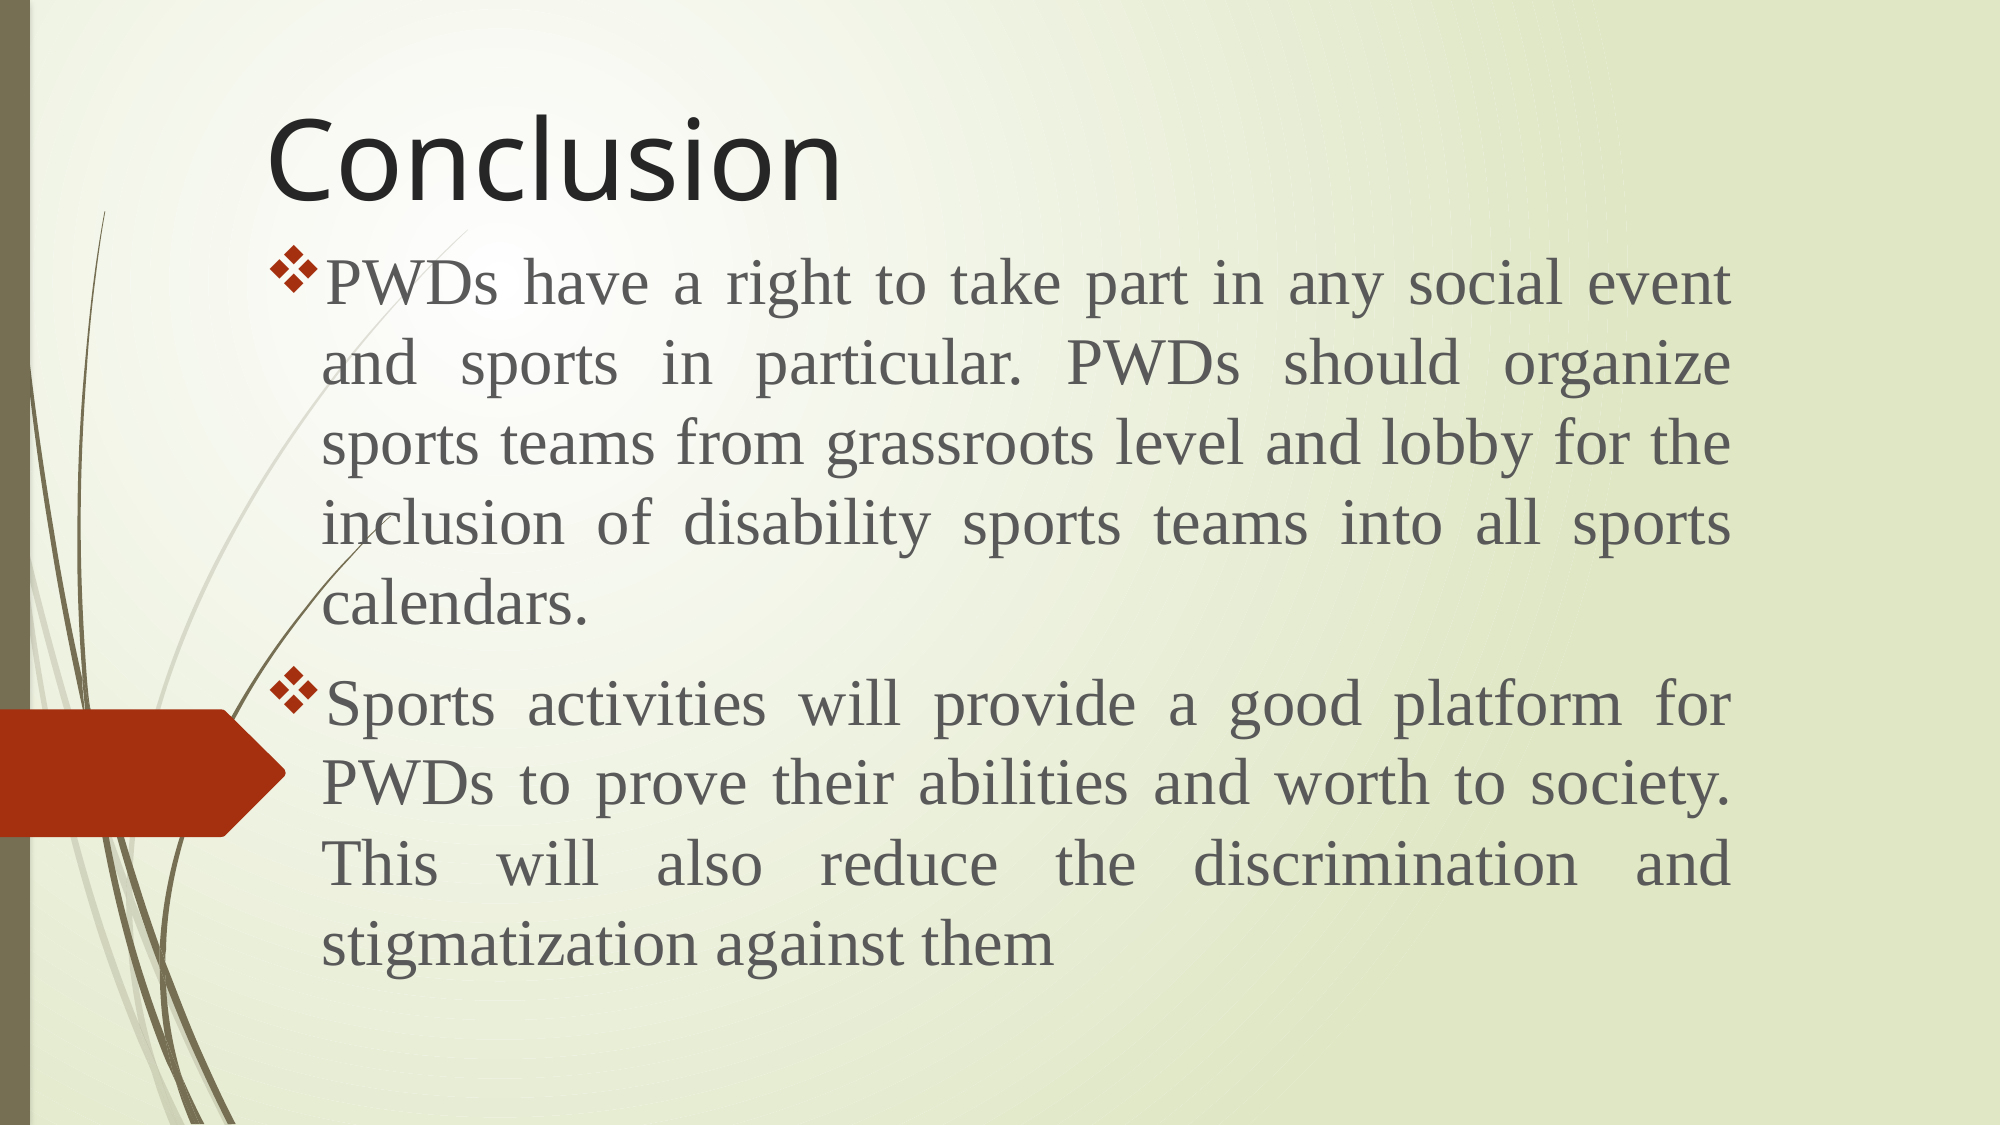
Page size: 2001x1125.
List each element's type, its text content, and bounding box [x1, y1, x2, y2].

title Conclusion [249, 38, 1750, 230]
subtitle PWDs have a right to take part in any social event and sports in particular. PWDs should organize sports teams from grassroots level and lobby for the inclusion of disability sports teams into all sports calendars. Sports activities will provide a good platform for PWDs to prove their abilities and worth to society. This will also reduce the discrimination and stigmatization against them [249, 230, 1750, 1125]
